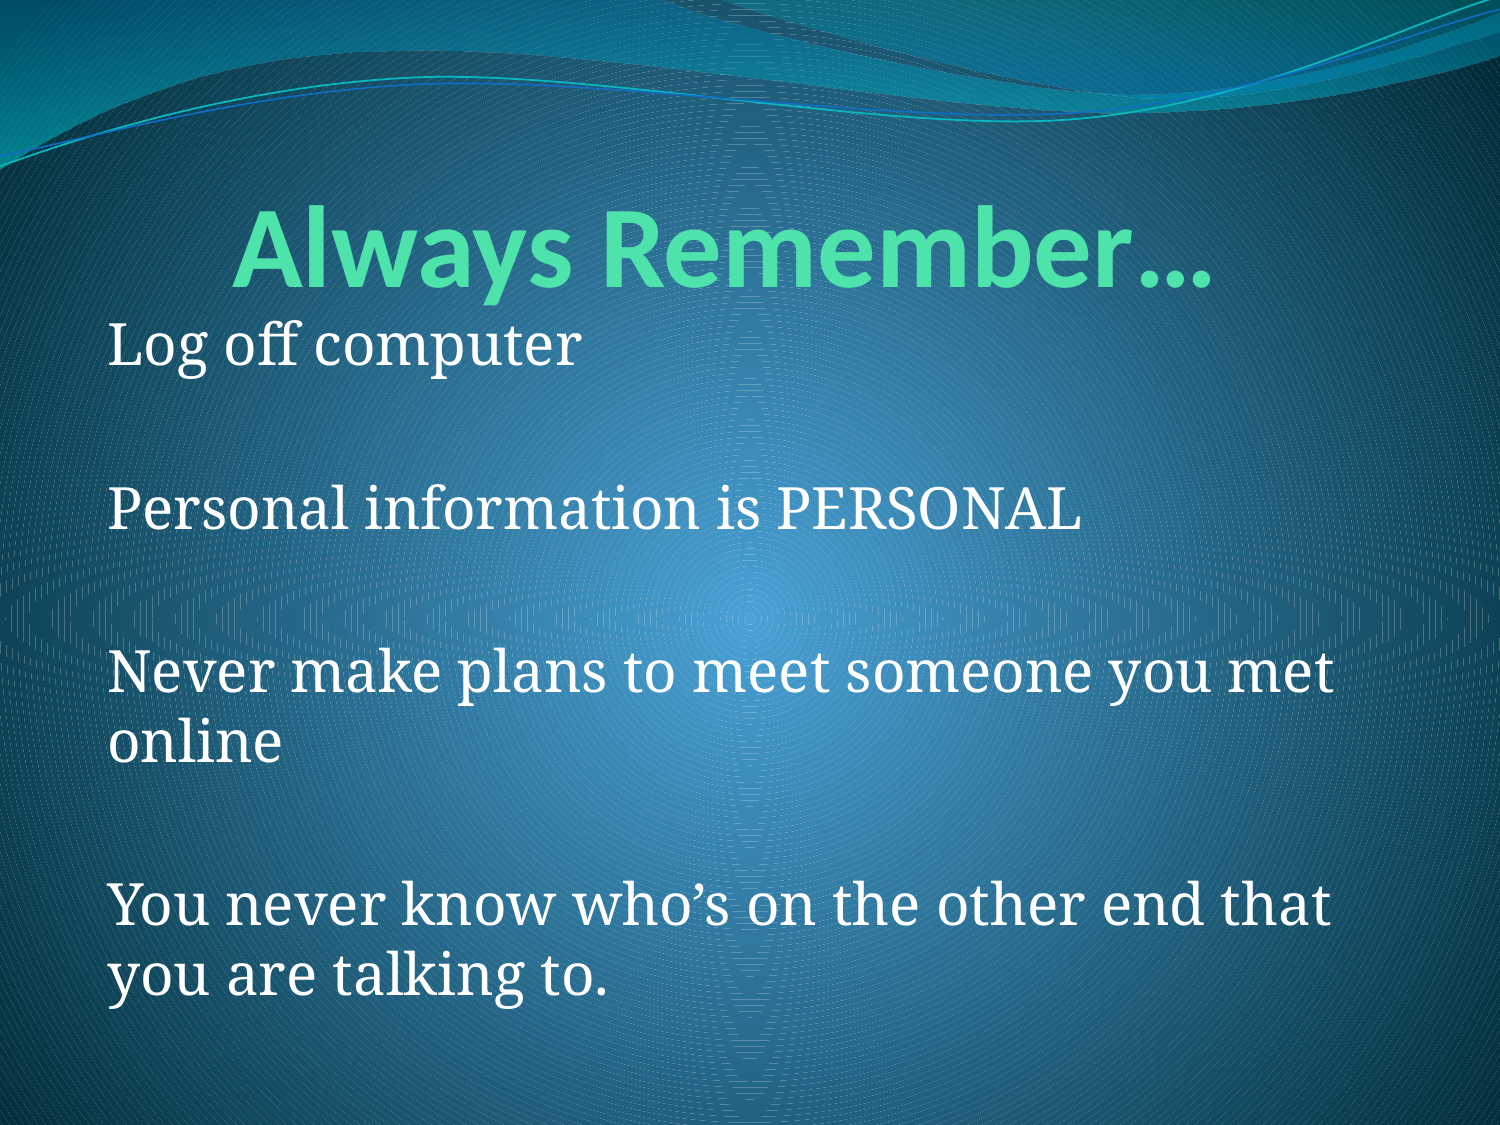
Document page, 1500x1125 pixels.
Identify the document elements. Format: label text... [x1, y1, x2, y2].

list Log off computer Personal information is PERSONAL Never make plans to meet someone you met online You never know who’s on the other end that you are talking to. [99, 299, 1375, 1088]
title Always Remember… [87, 87, 1363, 311]
